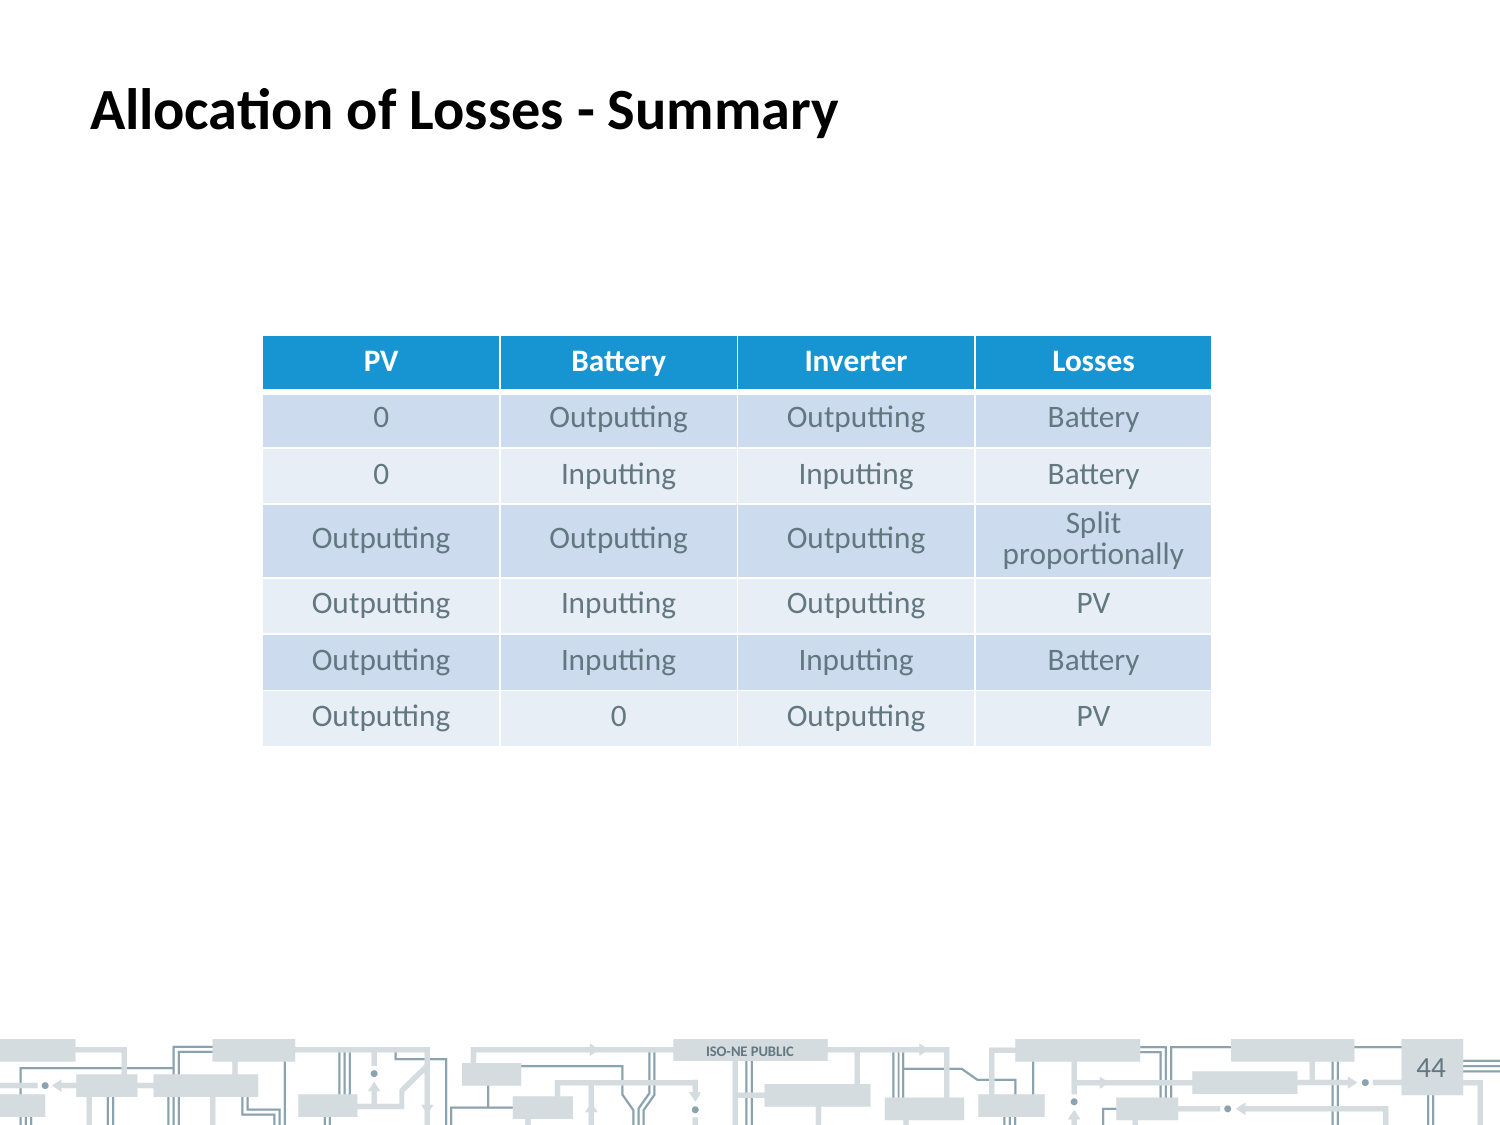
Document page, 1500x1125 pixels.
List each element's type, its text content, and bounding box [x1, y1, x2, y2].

table_cell Outputting [263, 579, 499, 633]
table_cell Battery [976, 635, 1211, 690]
slide_number 44 [1400, 1044, 1463, 1088]
table_cell Outputting [738, 395, 974, 447]
table_header Inverter [738, 336, 974, 389]
title Allocation of Losses - Summary [75, 12, 1425, 200]
table_cell Split proportionally [976, 505, 1211, 577]
table_header Losses [976, 336, 1211, 389]
table_header Battery [501, 336, 737, 389]
table_cell Outputting [738, 691, 974, 746]
table_cell PV [976, 691, 1211, 746]
table_cell Outputting [501, 505, 737, 577]
table_cell Outputting [263, 505, 499, 577]
table_cell Inputting [501, 579, 737, 633]
table_cell 0 [501, 691, 737, 746]
table_cell Outputting [738, 505, 974, 577]
table_cell Outputting [501, 395, 737, 447]
table_cell Battery [976, 449, 1211, 503]
table_cell 0 [263, 395, 499, 447]
table_cell Inputting [738, 449, 974, 503]
table_cell Inputting [501, 449, 737, 503]
table_cell Inputting [501, 635, 737, 690]
table_cell PV [976, 579, 1211, 633]
table_cell Outputting [738, 579, 974, 633]
table_cell 0 [263, 449, 499, 503]
table_cell Outputting [263, 635, 499, 690]
picture [0, 1031, 1500, 1125]
table_cell Inputting [738, 635, 974, 690]
table_cell Battery [976, 395, 1211, 447]
table_cell Outputting [263, 691, 499, 746]
table_header PV [263, 336, 499, 389]
